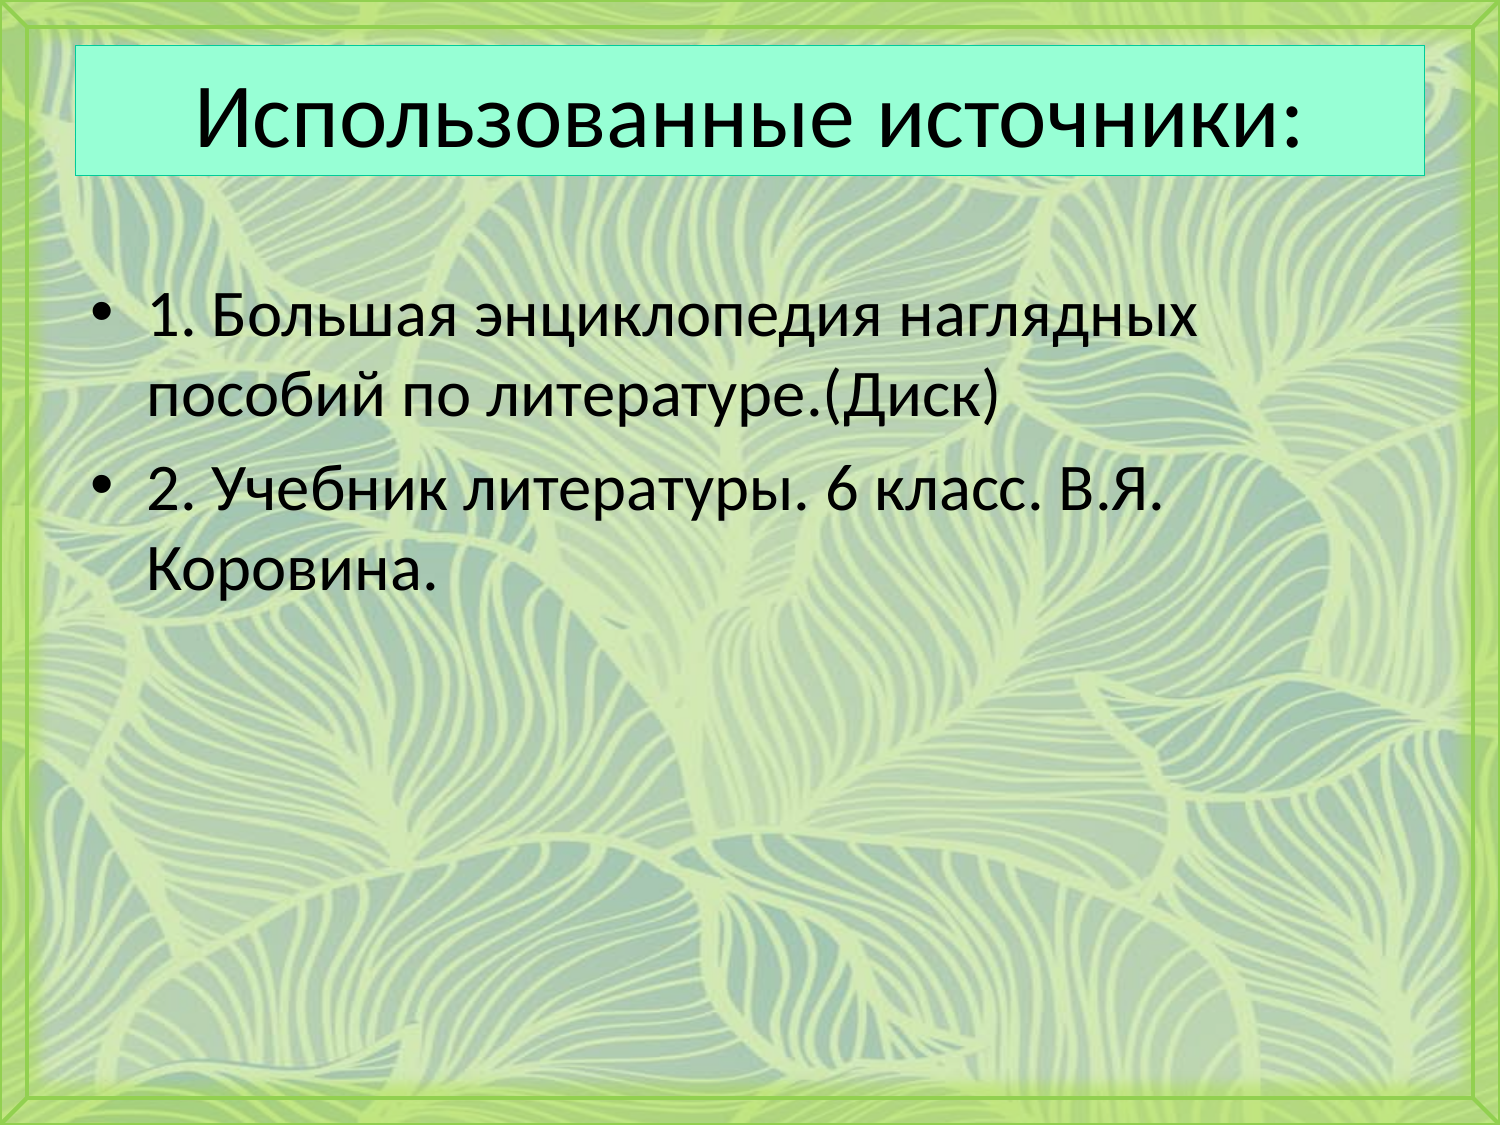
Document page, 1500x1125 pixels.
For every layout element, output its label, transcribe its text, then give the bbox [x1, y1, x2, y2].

list 1. Большая энциклопедия наглядных пособий по литературе.(Диск) 2. Учебник литературы. 6 класс. В.Я. Коровина. [75, 262, 1425, 1005]
title Использованные источники: [75, 45, 1425, 176]
